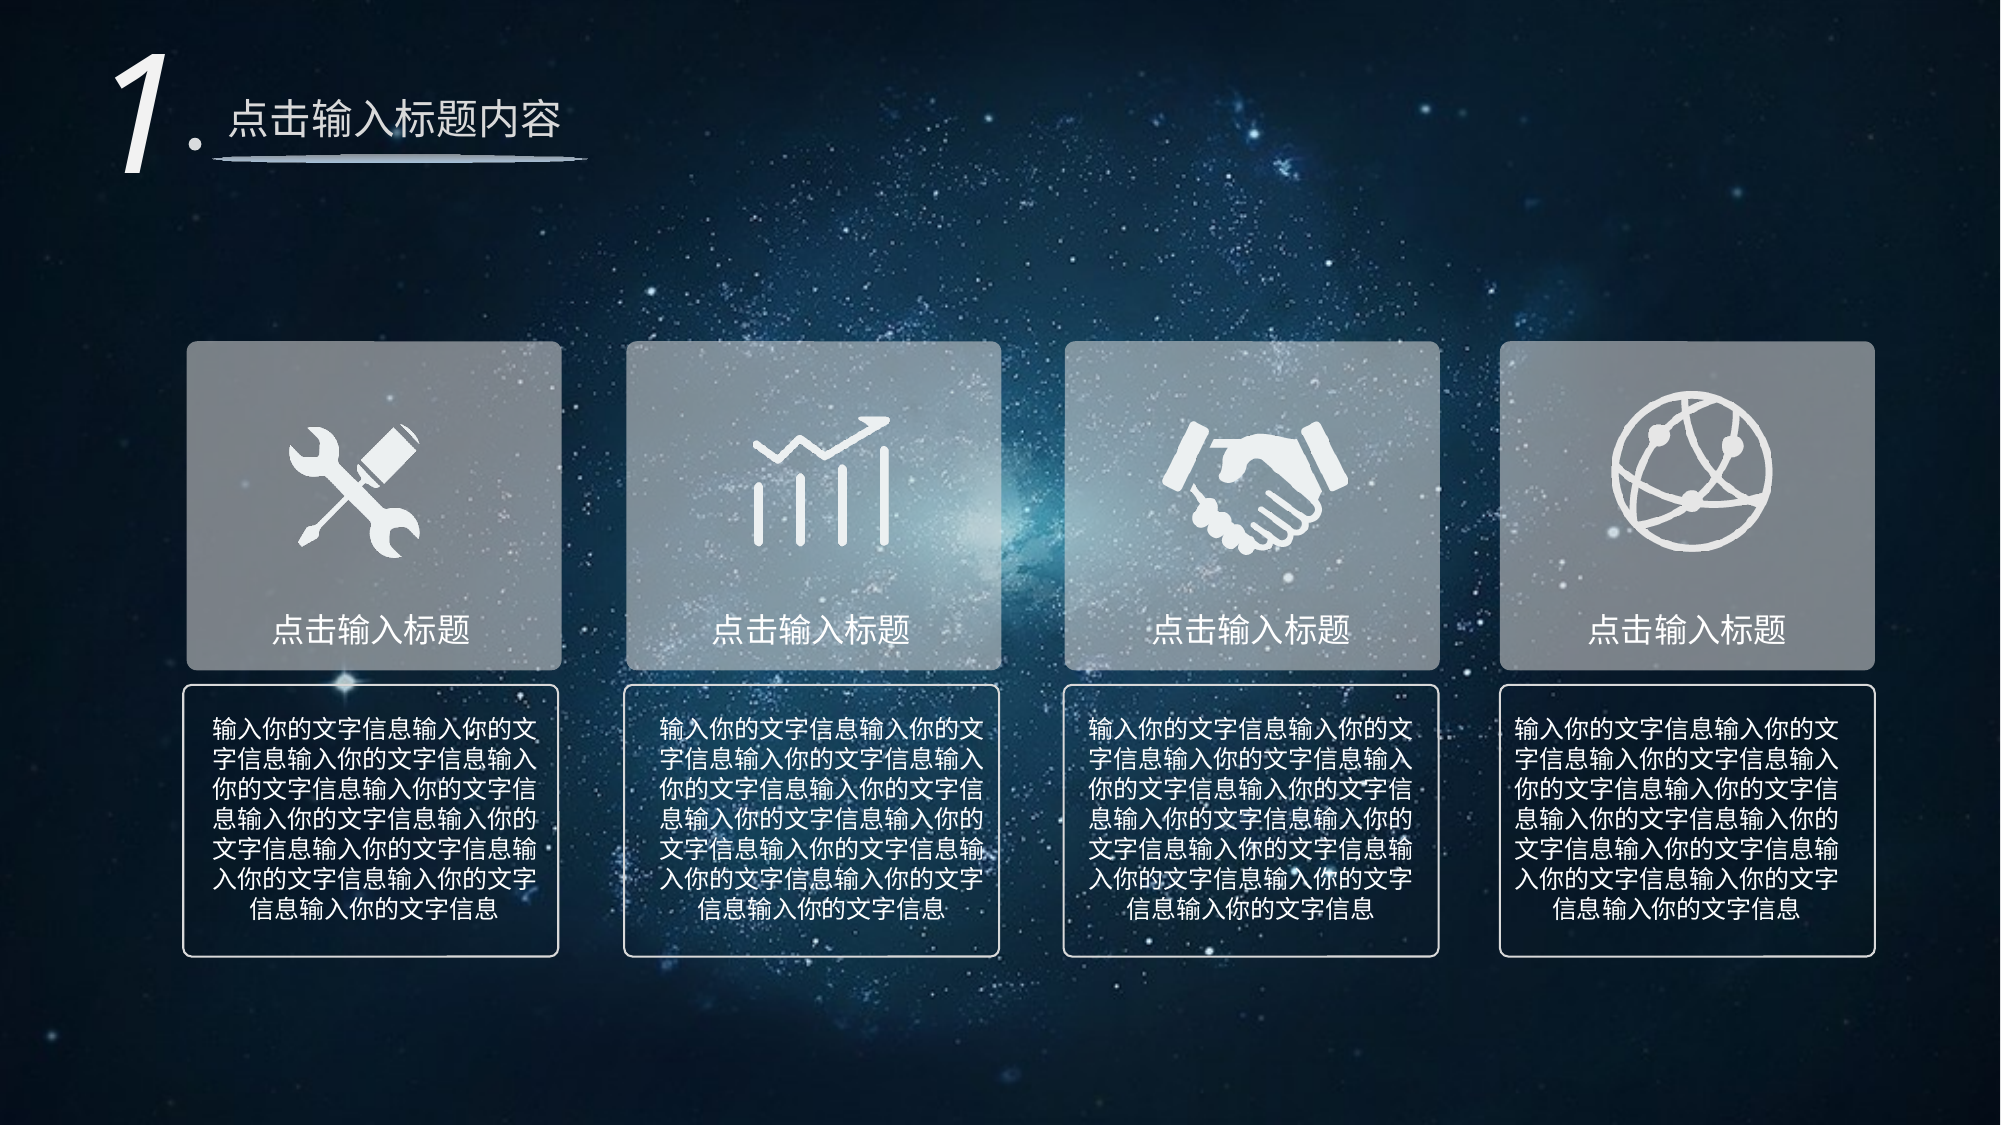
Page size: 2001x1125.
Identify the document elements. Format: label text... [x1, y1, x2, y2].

text_box 点击输入标题 [256, 601, 486, 657]
text_box [1062, 683, 1440, 958]
text_box 点击输入标题 [1136, 601, 1366, 657]
text_box [182, 683, 560, 958]
text_box [1498, 683, 1876, 958]
text_box [199, 137, 203, 151]
text_box [209, 153, 591, 164]
text_box 1 [76, 0, 199, 215]
picture [0, 0, 2001, 1125]
text_box 点击输入标题 [697, 601, 927, 657]
text_box [623, 683, 1001, 958]
text_box 点击输入标题内容 [212, 85, 577, 151]
text_box [1498, 340, 1876, 672]
text_box 点击输入标题 [1572, 601, 1803, 657]
text_box [185, 340, 563, 672]
text_box [1063, 340, 1441, 672]
text_box [625, 340, 1003, 672]
